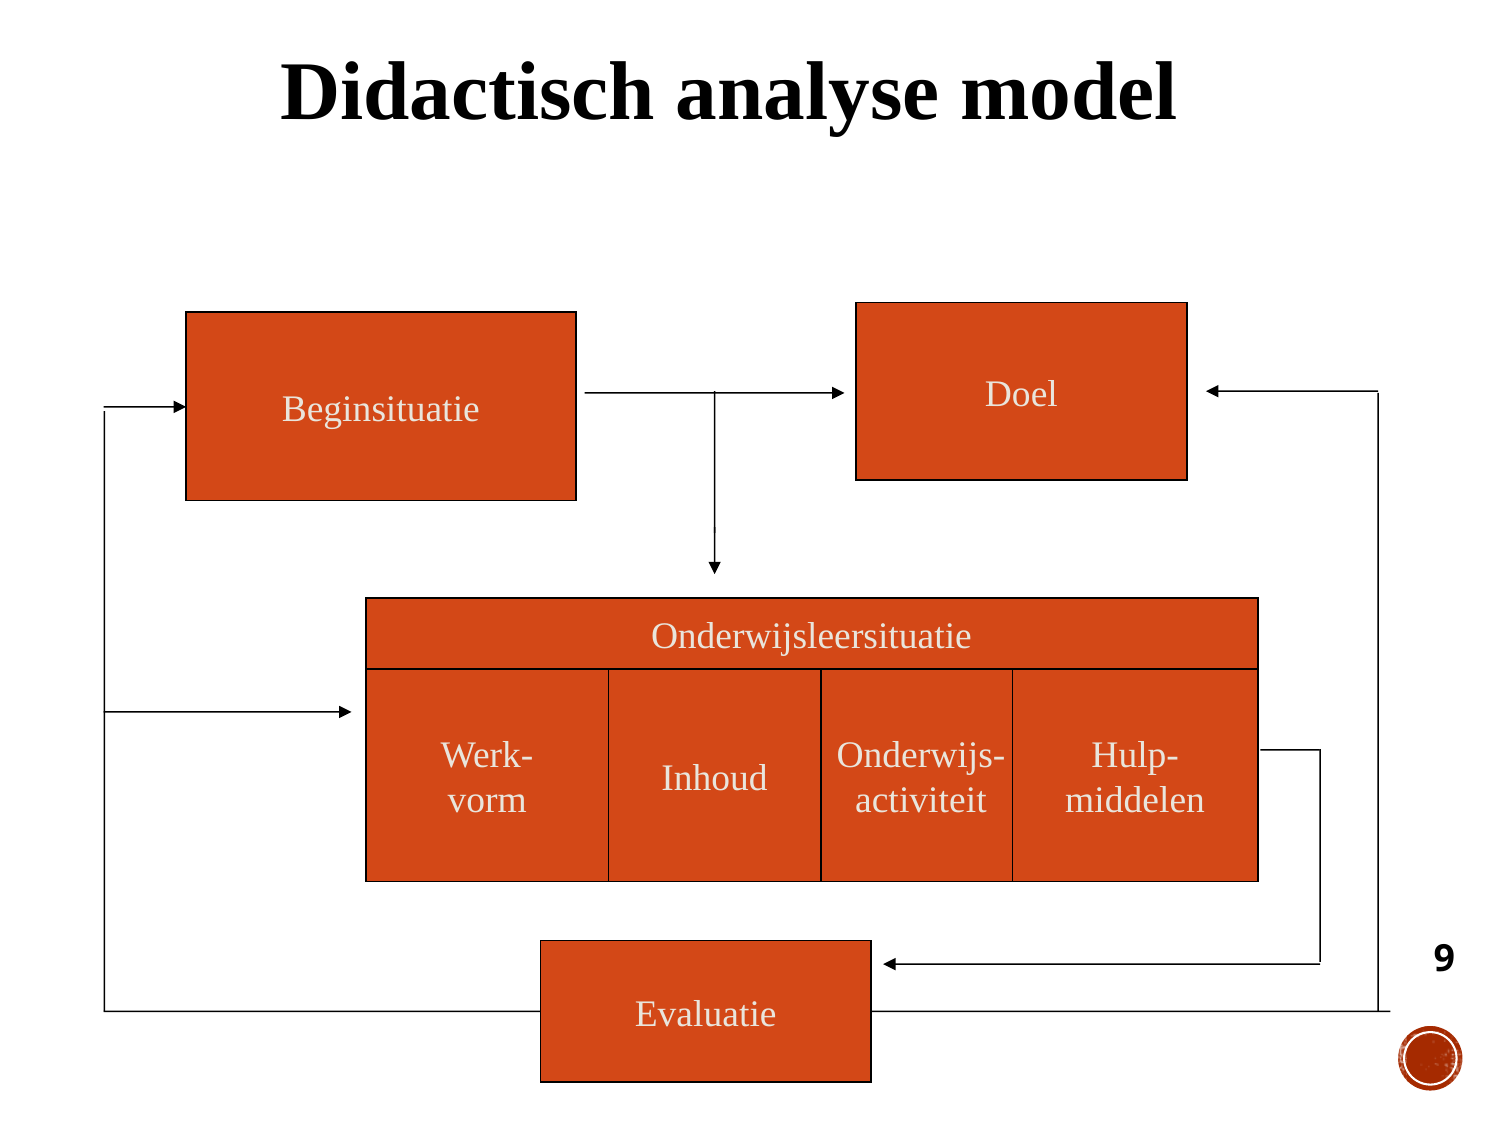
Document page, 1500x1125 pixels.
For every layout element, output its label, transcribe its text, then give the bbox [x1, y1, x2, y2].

text_box Inhoud [608, 668, 820, 882]
text_box Didactisch analyse model [265, 29, 1317, 144]
text_box Beginsituatie [186, 311, 576, 501]
text_box Onderwijsleersituatie [365, 597, 1258, 668]
slide_number 9 [1399, 926, 1490, 992]
text_box Hulp- middelen [1012, 668, 1258, 882]
text_box [1205, 384, 1379, 398]
text_box Onderwijs- activiteit [820, 668, 1012, 882]
text_box Evaluatie [540, 940, 872, 1083]
text_box Doel [856, 302, 1187, 480]
text_box Werk- vorm [365, 668, 608, 882]
text_box [715, 386, 845, 400]
text_box [103, 705, 352, 719]
text_box [708, 527, 721, 575]
text_box [883, 957, 1321, 971]
text_box [103, 400, 187, 414]
